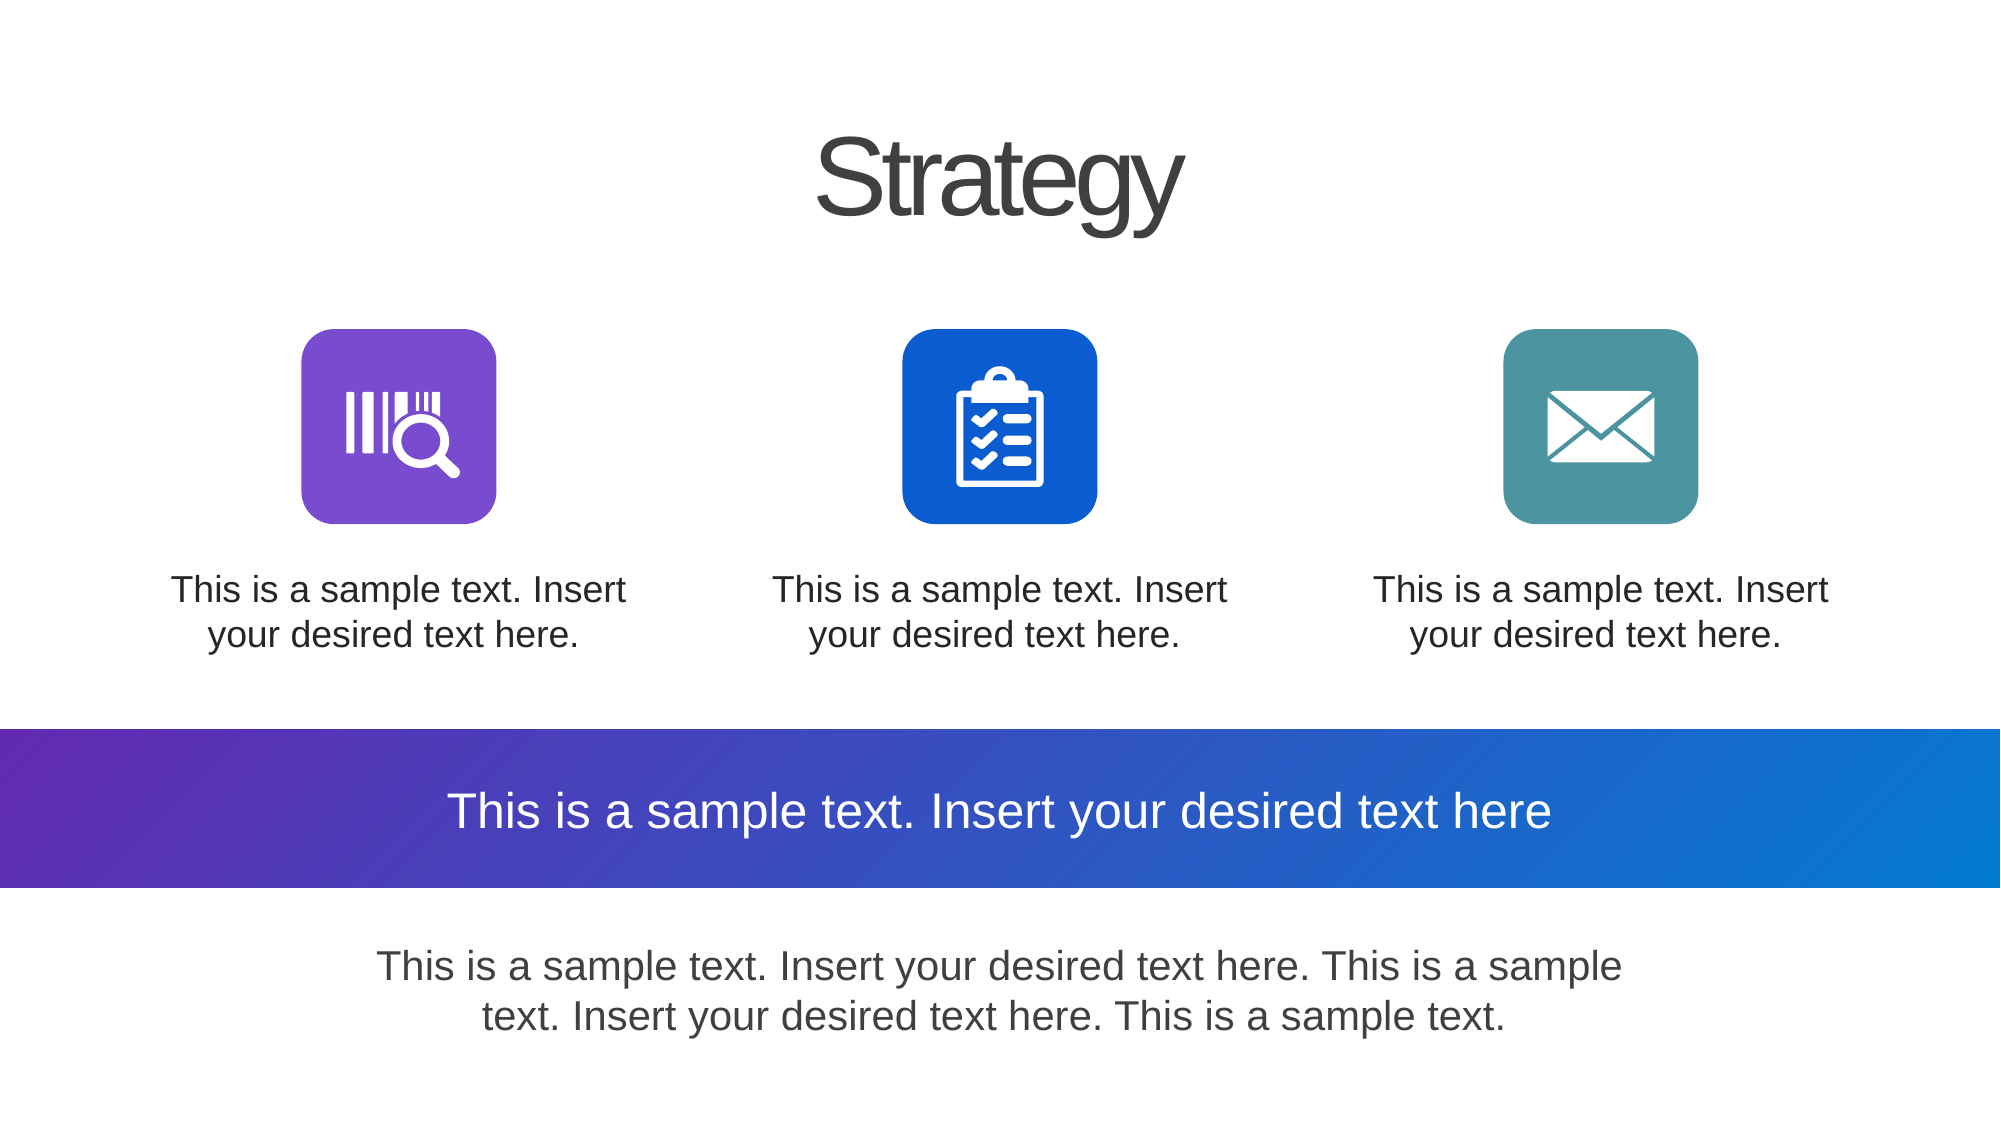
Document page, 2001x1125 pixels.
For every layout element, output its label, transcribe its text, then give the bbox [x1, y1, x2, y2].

text_box This is a sample text. Insert your desired text here. This is a sample text. Insert your desired text here. This is a sample text. [360, 931, 1640, 1046]
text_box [0, 729, 2000, 888]
text_box Strategy [590, 102, 1410, 239]
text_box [153, 329, 1847, 664]
